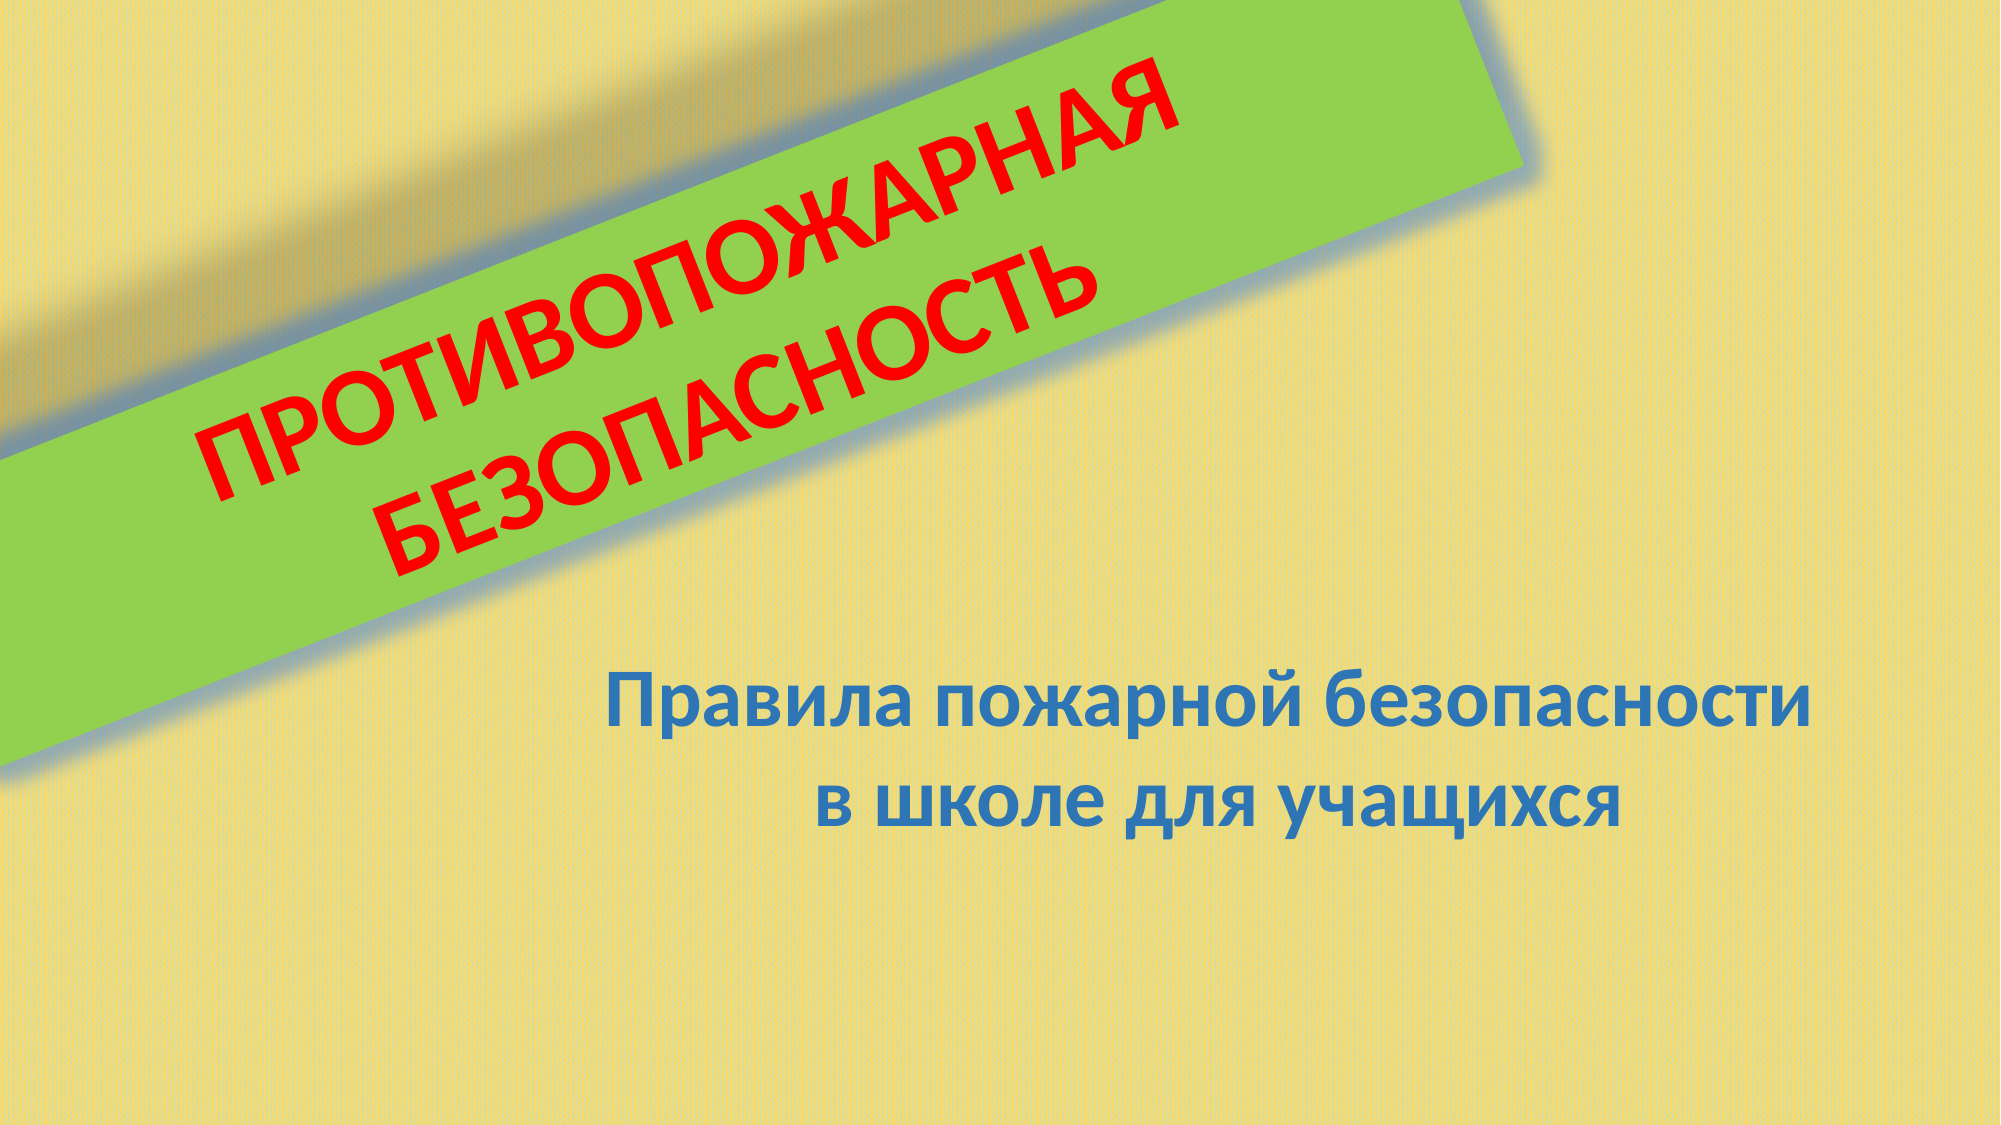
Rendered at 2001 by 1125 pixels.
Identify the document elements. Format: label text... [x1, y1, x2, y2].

text_box ПРОТИВОПОЖАРНАЯ БЕЗОПАСНОСТЬ [0, 0, 1525, 767]
text_box Правила пожарной безопасности в школе для учащихся [589, 635, 1849, 851]
